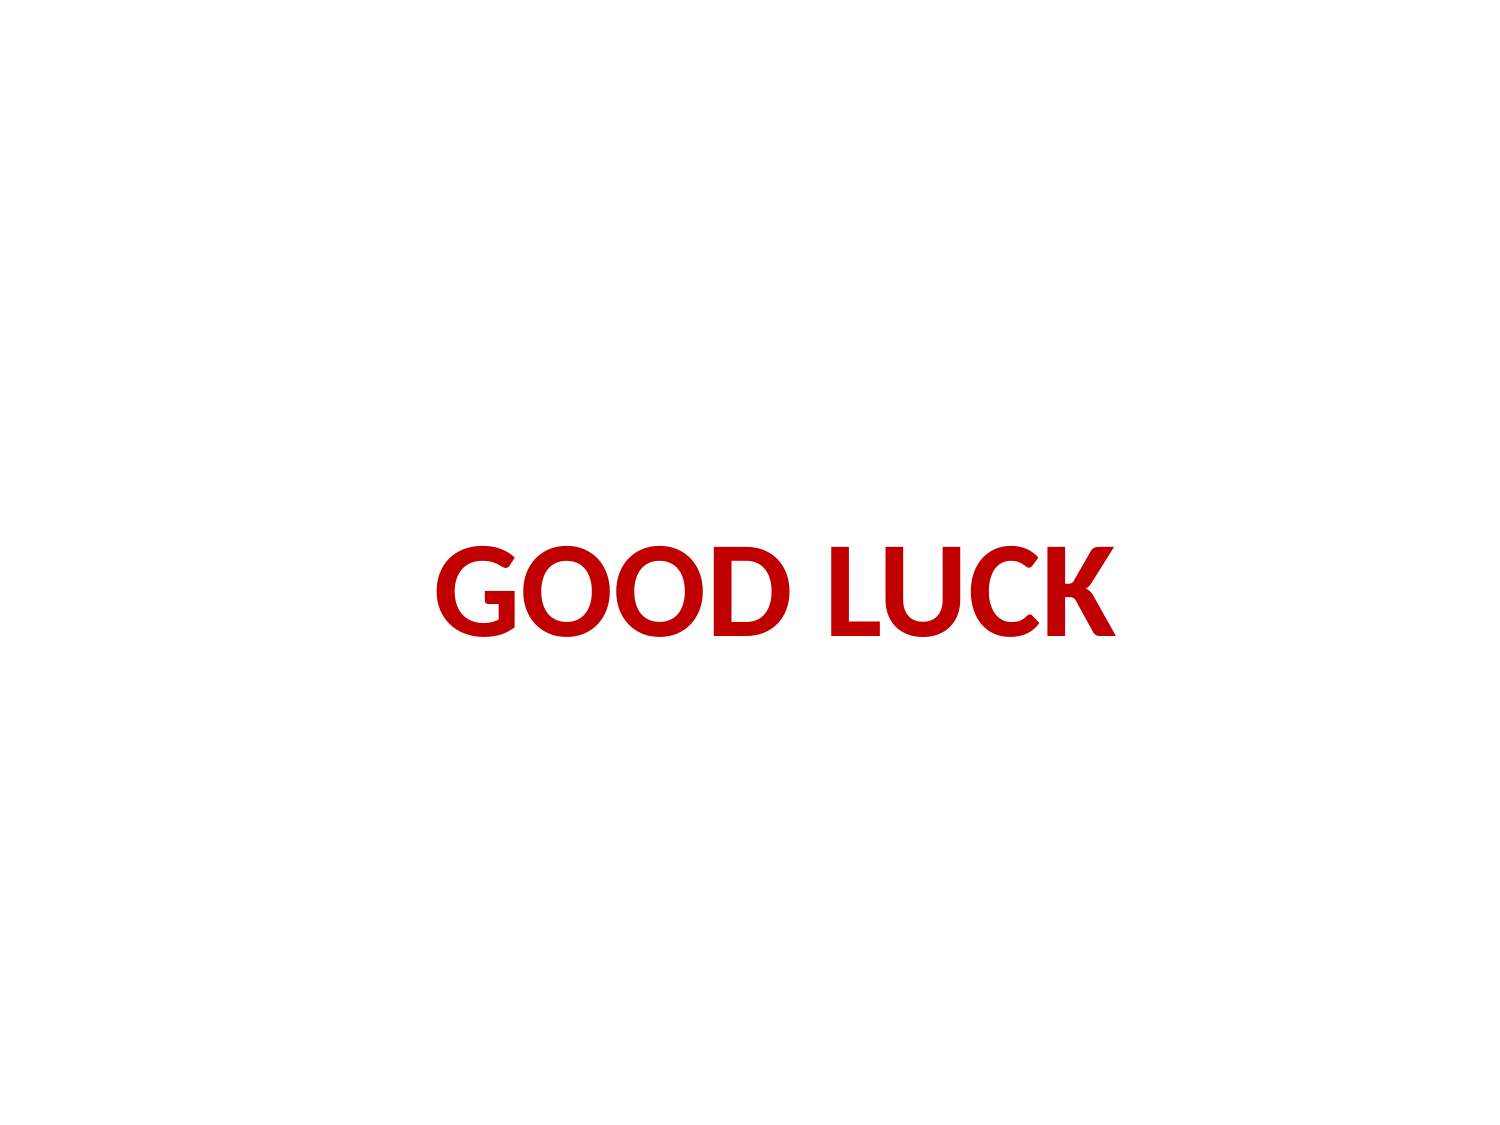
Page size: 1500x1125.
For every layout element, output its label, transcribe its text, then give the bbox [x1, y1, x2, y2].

title GOOD LUCK [99, 487, 1450, 675]
